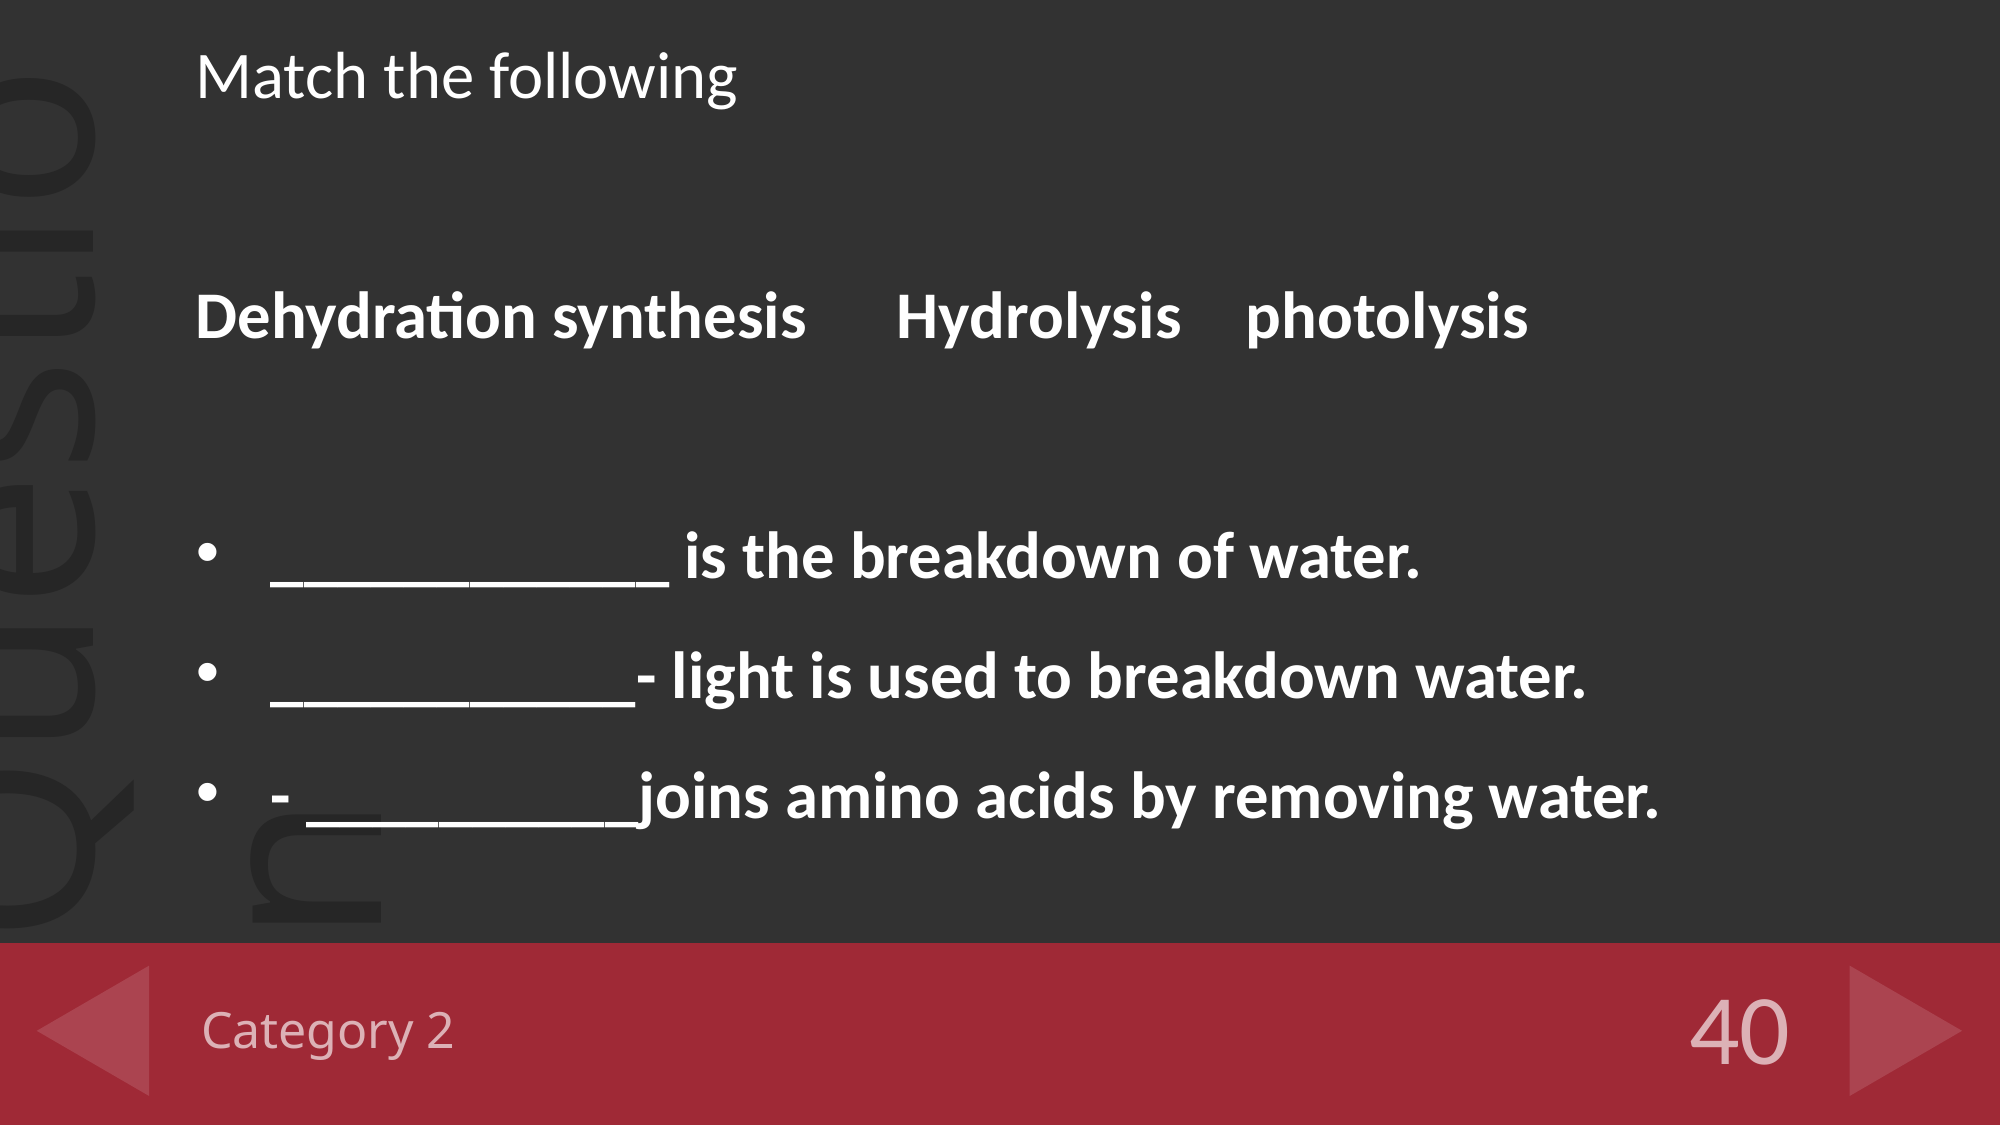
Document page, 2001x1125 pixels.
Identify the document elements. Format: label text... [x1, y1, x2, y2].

list 40 [1494, 967, 1806, 1097]
title Category 2 [185, 967, 1494, 1097]
list Match the following Dehydration synthesis Hydrolysis photolysis ____________ is the breakdown of water. ___________- light is used to breakdown water. - __________joins amino acids by removing water. [180, 307, 1966, 636]
